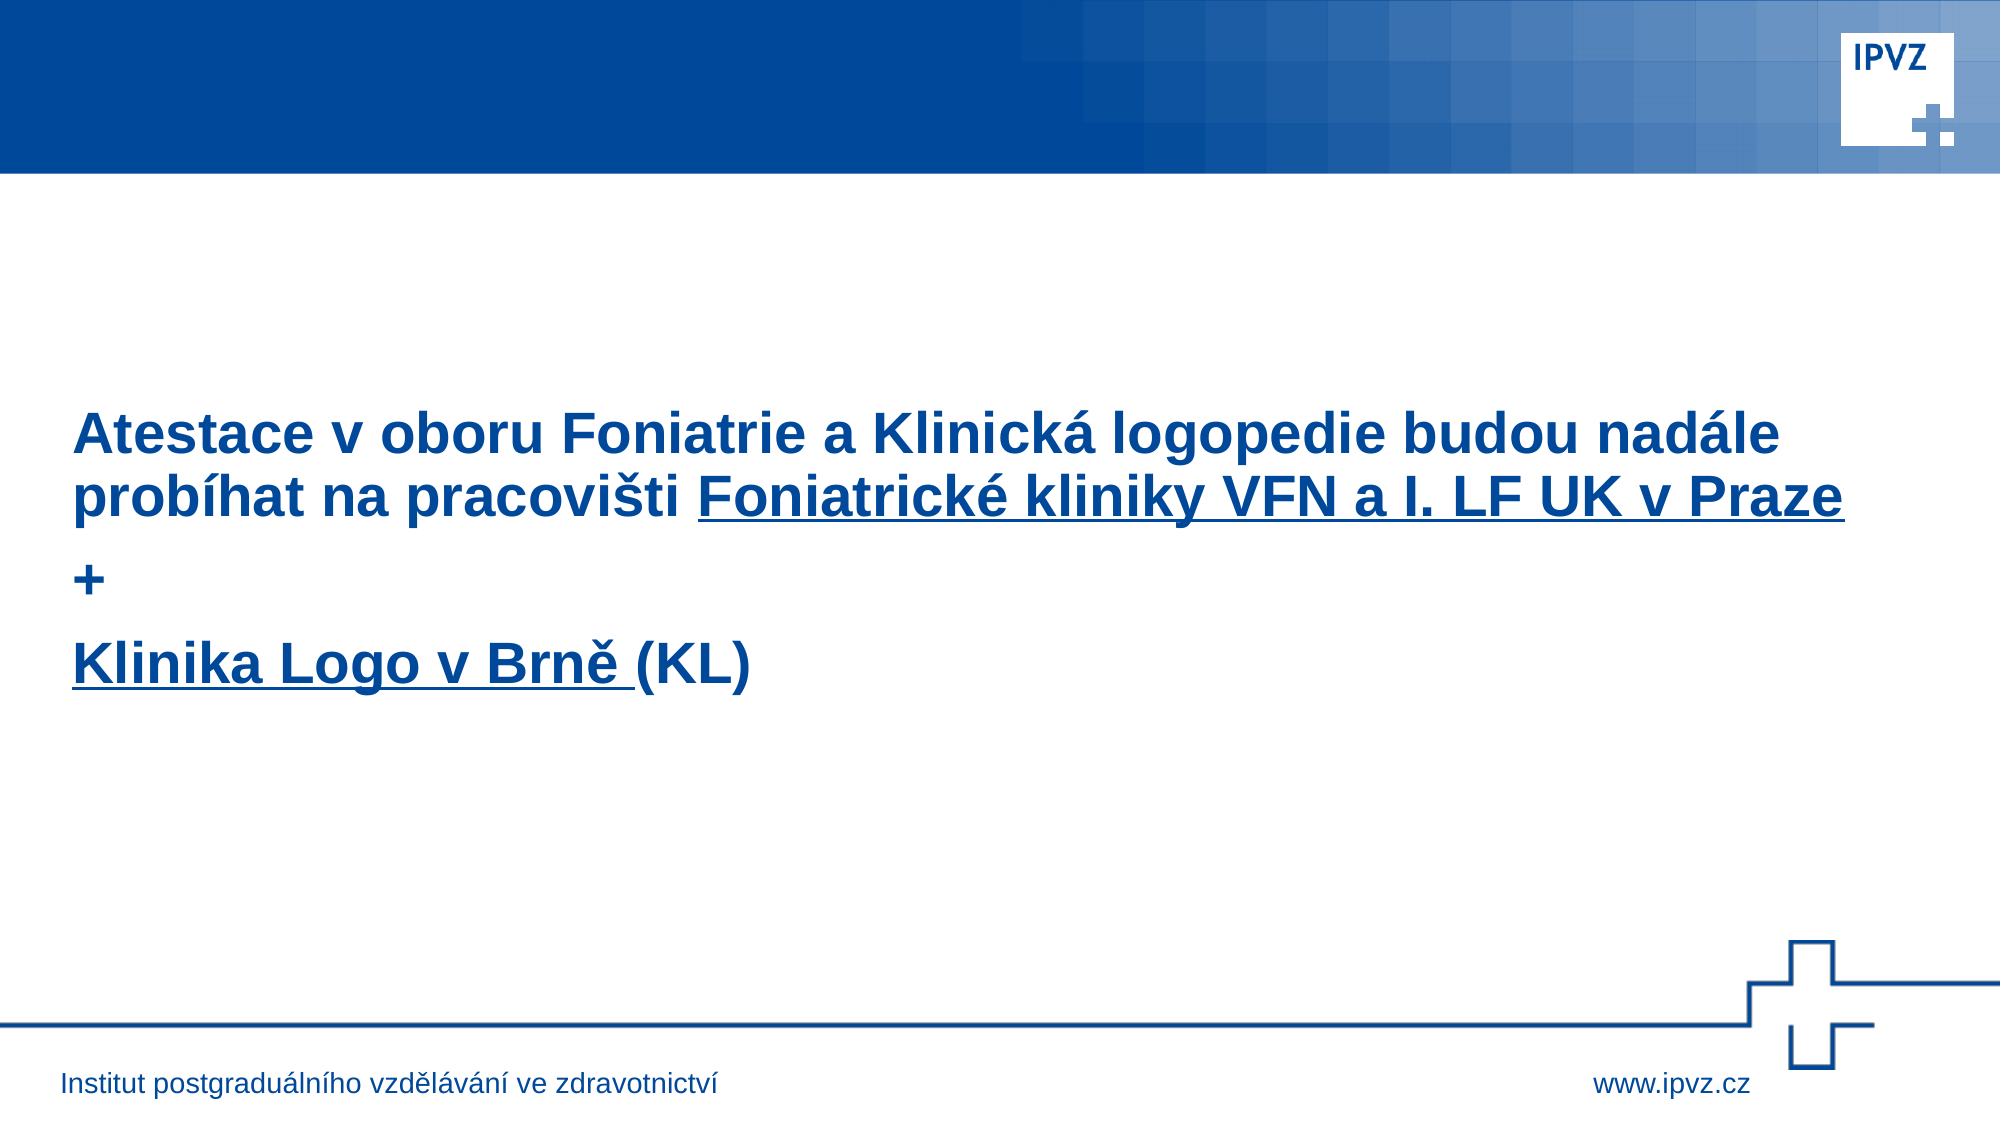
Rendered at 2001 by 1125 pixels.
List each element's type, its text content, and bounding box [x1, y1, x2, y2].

picture [0, 940, 2000, 1070]
list Atestace v oboru Foniatrie a Klinická logopedie budou nadále probíhat na pracovišti Foniatrické kliniky VFN a I. LF UK v Praze + Klinika Logo v Brně (KL) [57, 220, 1943, 935]
picture [1022, 0, 2000, 174]
